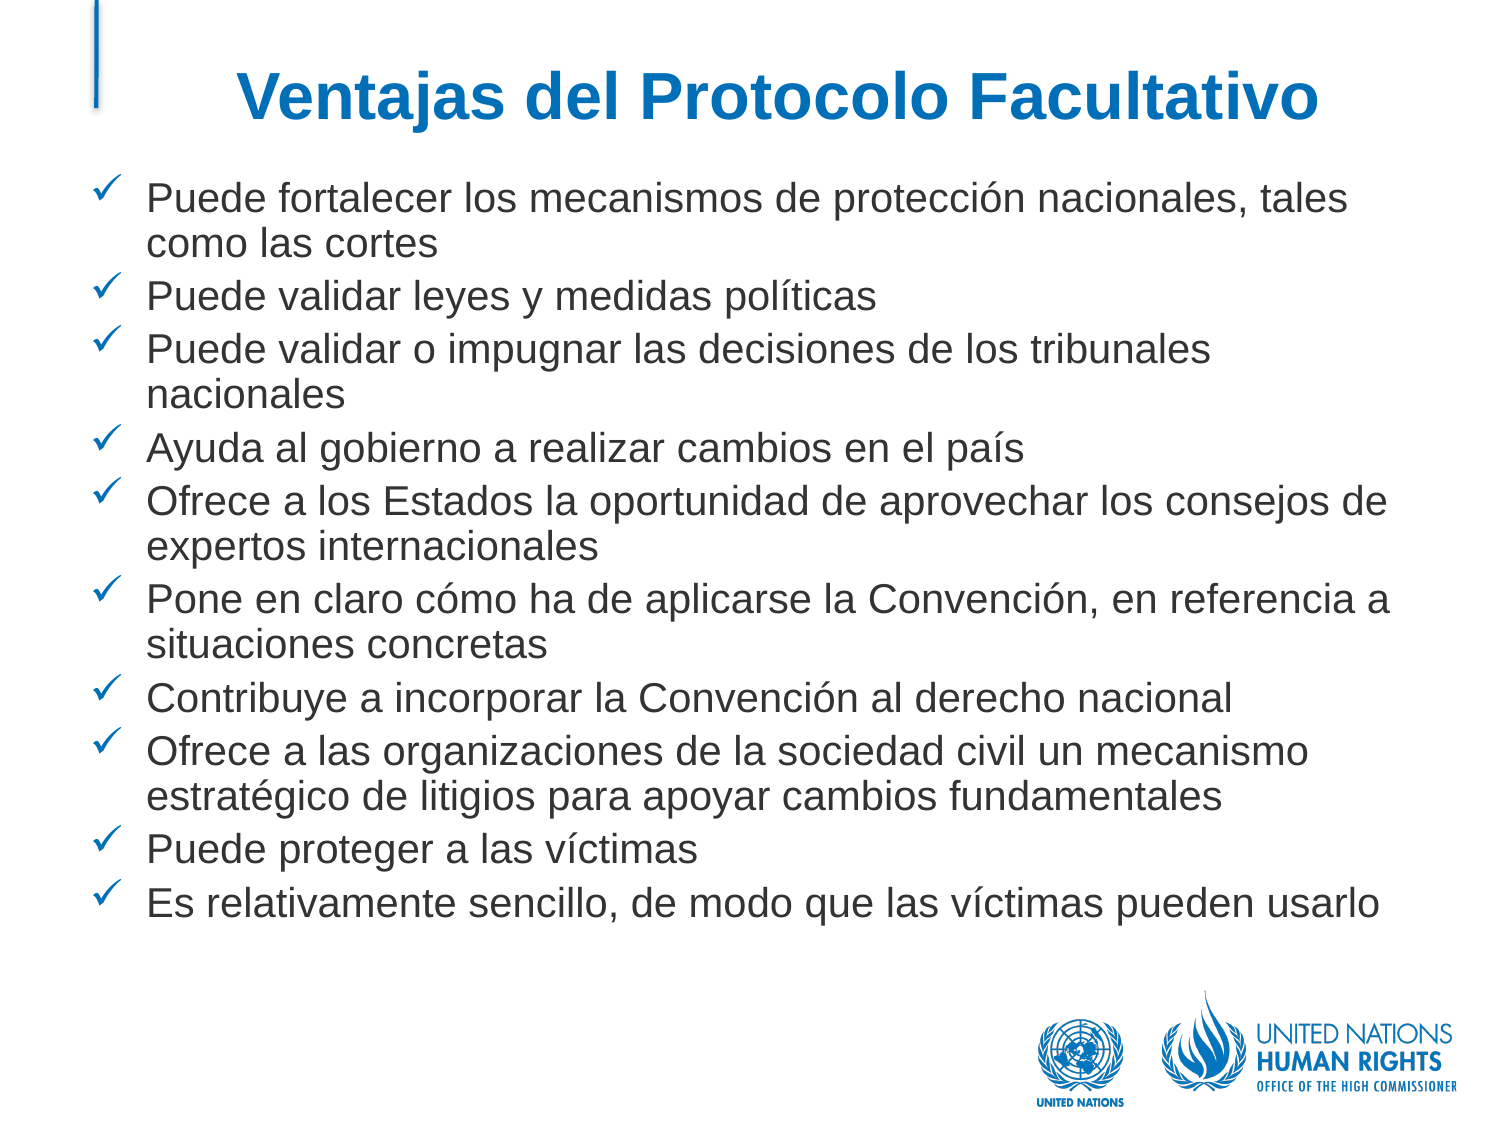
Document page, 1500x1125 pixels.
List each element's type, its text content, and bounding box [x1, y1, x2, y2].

picture [1037, 990, 1457, 1107]
title Ventajas del Protocolo Facultativo [121, 45, 1437, 168]
text_box Puede fortalecer los mecanismos de protección nacionales, tales como las cortes Puede validar leyes y medidas políticas Puede validar o impugnar las decisiones de los tribunales nacionales Ayuda al gobierno a realizar cambios en el país Ofrece a los Estados la oportunidad de aprovechar los consejos de expertos internacionales Pone en claro cómo ha de aplicarse la Convención, en referencia a situaciones concretas Contribuye a incorporar la Convención al derecho nacional Ofrece a las organizaciones de la sociedad civil un mecanismo estratégico de litigios para apoyar cambios fundamentales Puede proteger a las víctimas Es relativamente sencillo, de modo que las víctimas pueden usarlo [74, 168, 1437, 1001]
